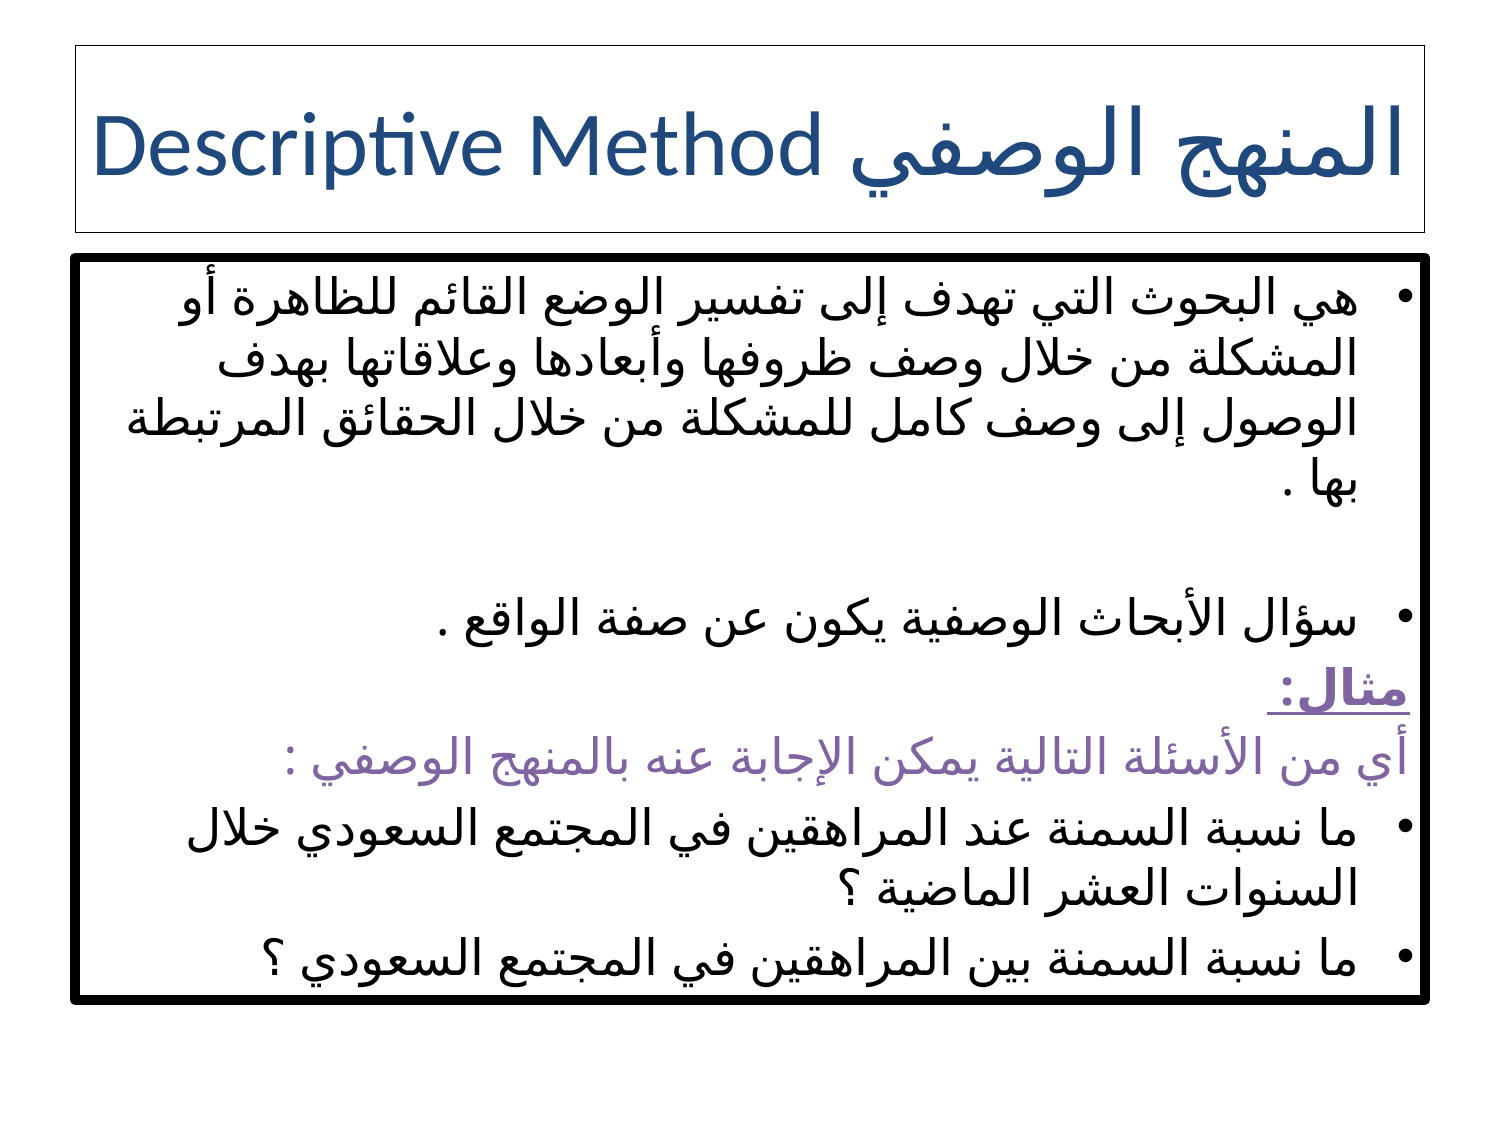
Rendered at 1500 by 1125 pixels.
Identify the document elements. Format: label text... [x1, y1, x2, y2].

list هي البحوث التي تهدف إلى تفسير الوضع القائم للظاهرة أو المشكلة من خلال وصف ظروفها وأبعادها وعلاقاتها بهدف الوصول إلى وصف كامل للمشكلة من خلال الحقائق المرتبطة بها . سؤال الأبحاث الوصفية يكون عن صفة الواقع . مثال: أي من الأسئلة التالية يمكن الإجابة عنه بالمنهج الوصفي : ما نسبة السمنة عند المراهقين في المجتمع السعودي خلال السنوات العشر الماضية ؟ ما نسبة السمنة بين المراهقين في المجتمع السعودي ؟ [75, 257, 1425, 1000]
title Descriptive Method المنهج الوصفي [75, 45, 1425, 233]
